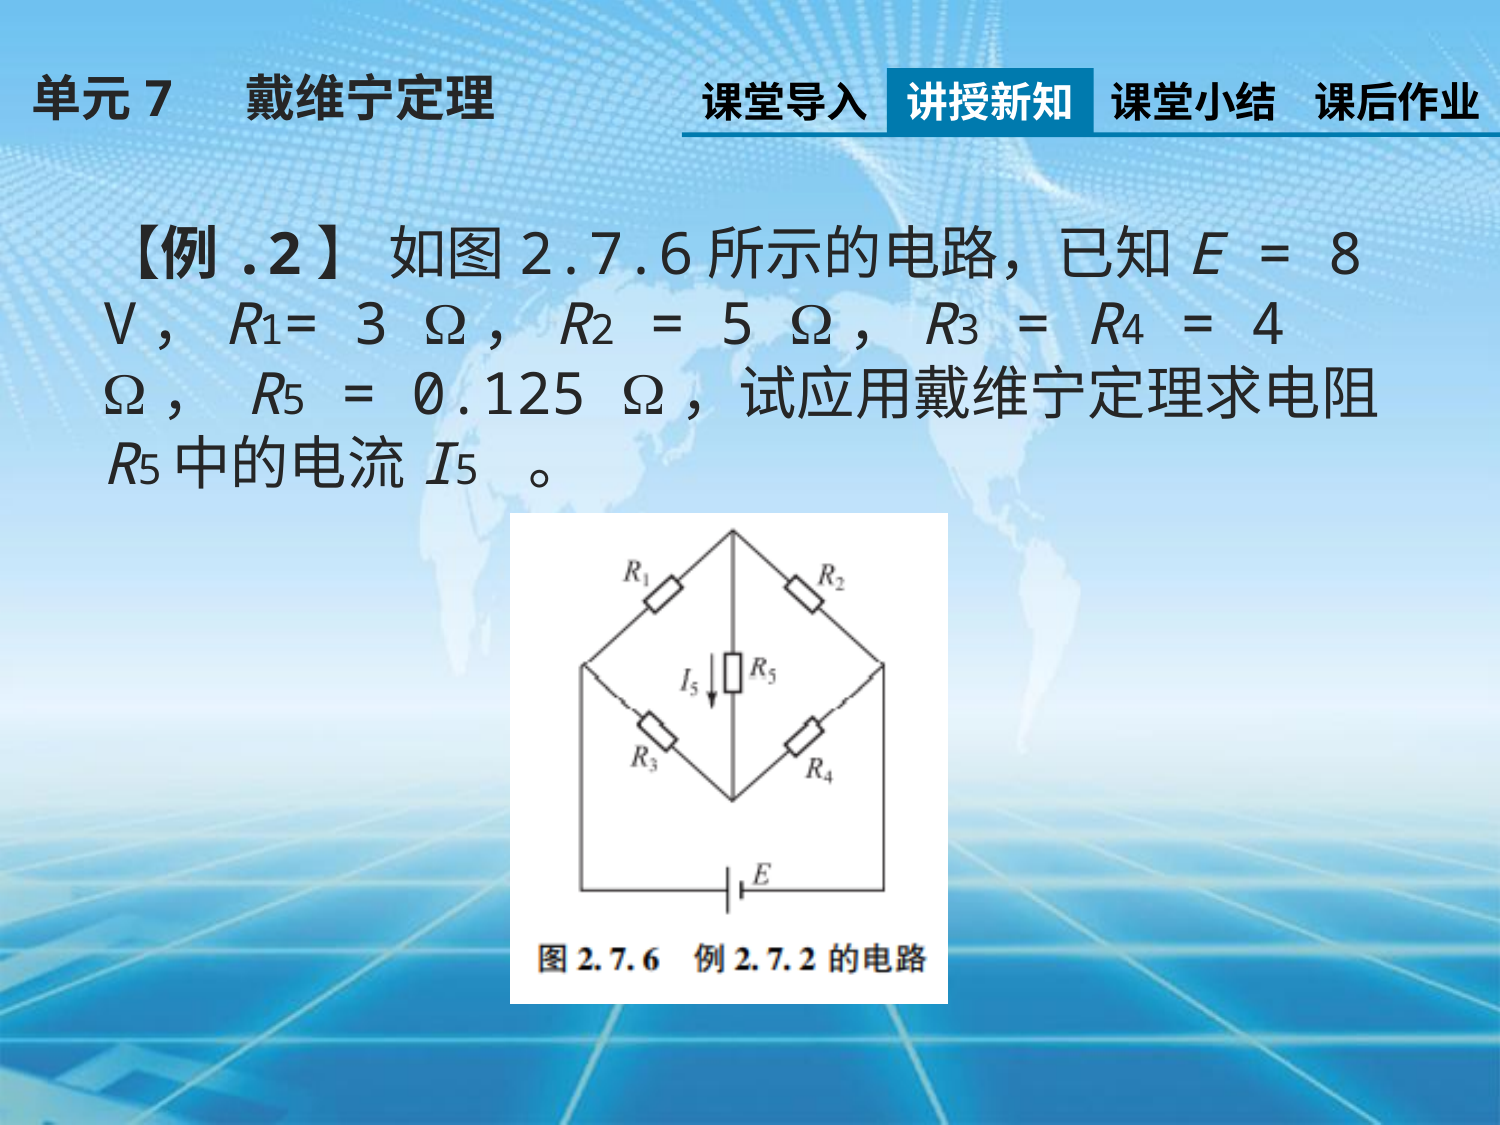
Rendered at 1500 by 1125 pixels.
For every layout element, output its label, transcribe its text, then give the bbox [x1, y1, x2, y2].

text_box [16, 59, 1500, 135]
picture [0, 0, 1500, 1125]
text_box 【例.2】 如图2.7.6所示的电路，已知E = 8 V，R1= 3 ，R2 = 5 ，R3 = R4 = 4 ， R5 = 0.125 ，试应用戴维宁定理求电阻R5中的电流I5 。 [87, 262, 1438, 450]
